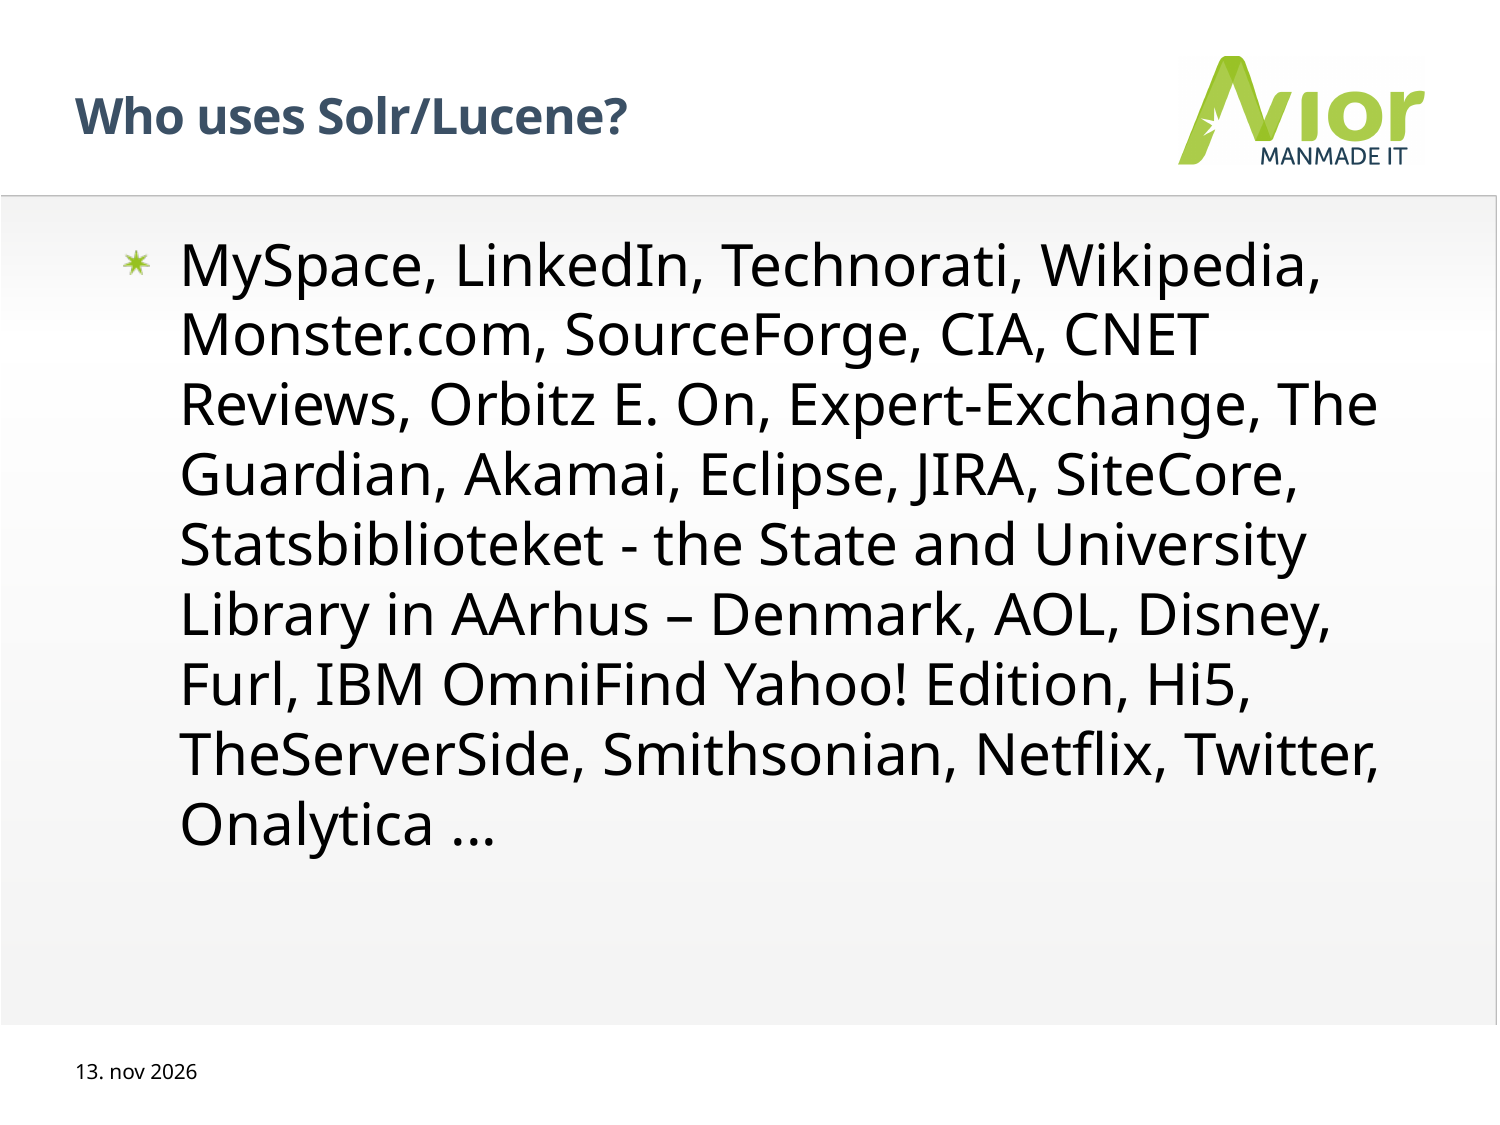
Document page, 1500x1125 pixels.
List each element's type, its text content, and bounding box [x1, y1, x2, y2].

title Who uses Solr/Lucene? [75, 45, 1142, 184]
list MySpace, LinkedIn, Technorati, Wikipedia, Monster.com, SourceForge, CIA, CNET Reviews, Orbitz E. On, Expert-Exchange, The Guardian, Akamai, Eclipse, JIRA, SiteCore, Statsbiblioteket - the State and University Library in AArhus – Denmark, AOL, Disney, Furl, IBM OmniFind Yahoo! Edition, Hi5, TheServerSide, Smithsonian, Netflix, Twitter, Onalytica ... [123, 227, 1425, 996]
slide_number maj 2012 [75, 1042, 355, 1103]
picture [1, 194, 1499, 1025]
picture [1178, 56, 1425, 165]
